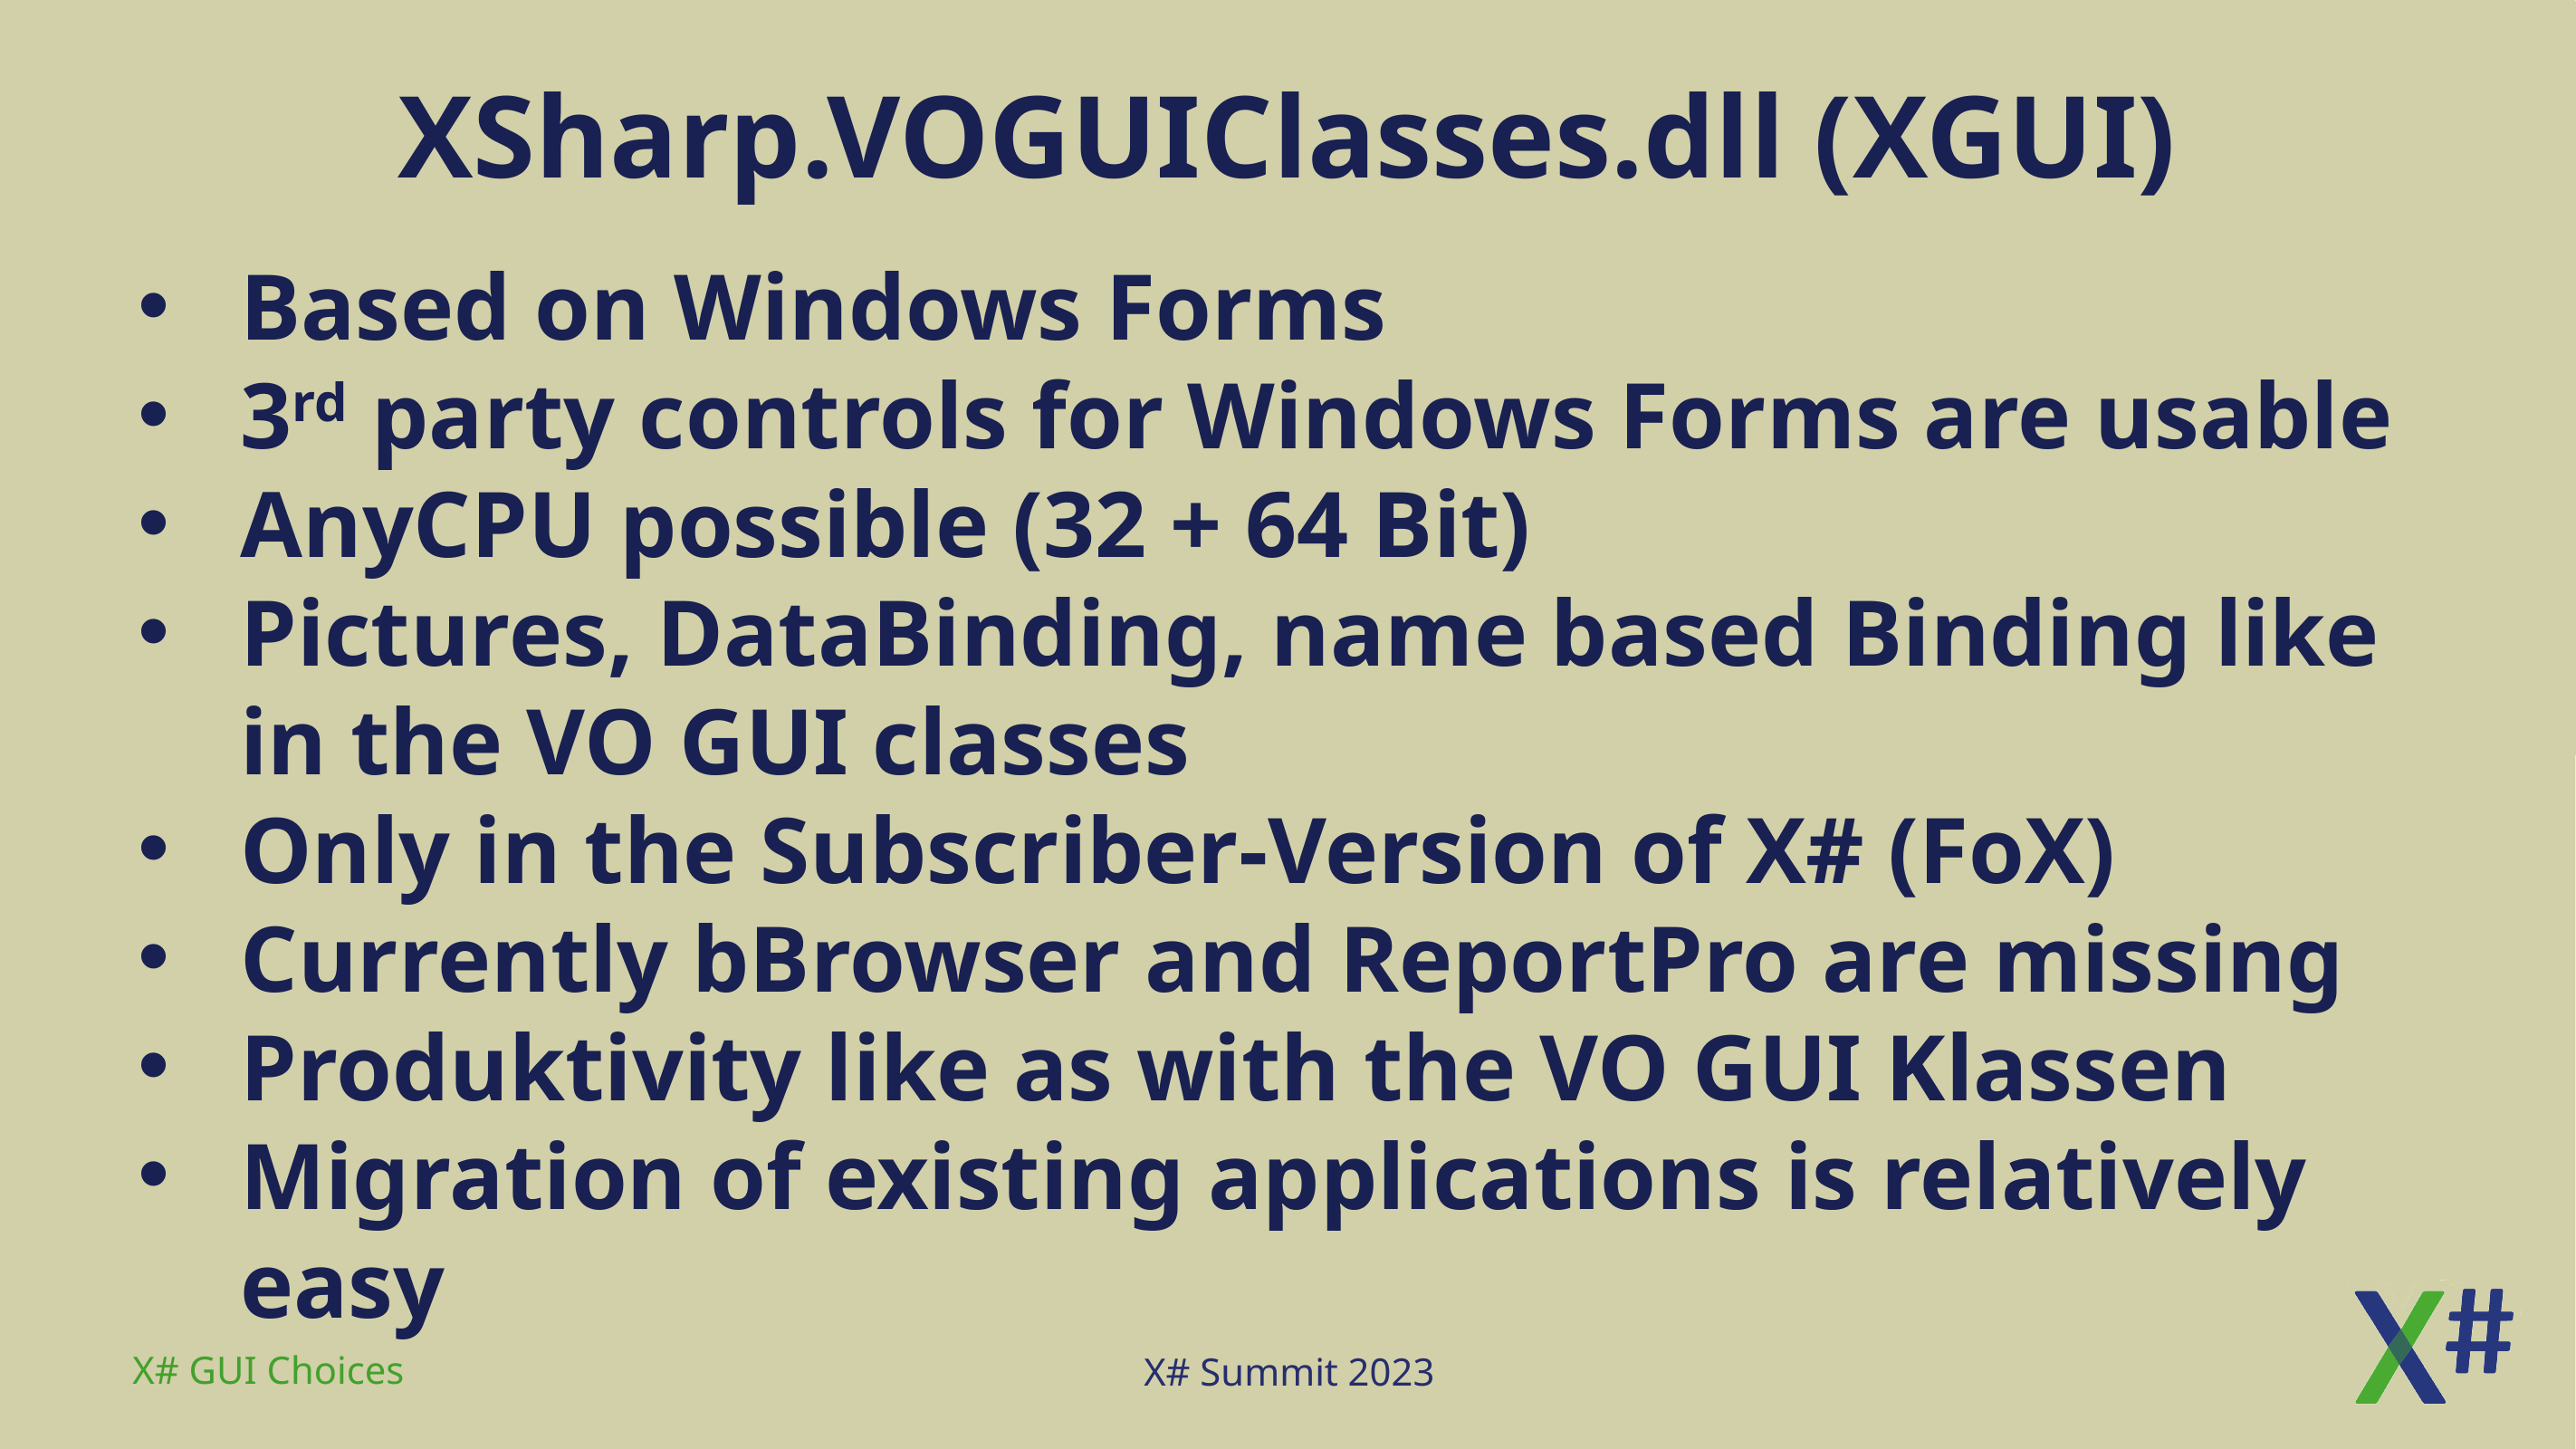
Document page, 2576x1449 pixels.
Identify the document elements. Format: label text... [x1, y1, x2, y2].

title XSharp.VOGUIClasses.dll (XGUI) [129, 58, 2447, 211]
text_box Based on Windows Forms 3rd party controls for Windows Forms are usable AnyCPU possible (32 + 64 Bit) Pictures, DataBinding, name based Binding like in the VO GUI classes Only in the Subscriber-Version of X# (FoX) Currently bBrowser and ReportPro are missing Produktivity like as with the VO GUI Klassen Migration of existing applications is relatively easy [125, 243, 2443, 1228]
picture [2335, 1267, 2536, 1425]
